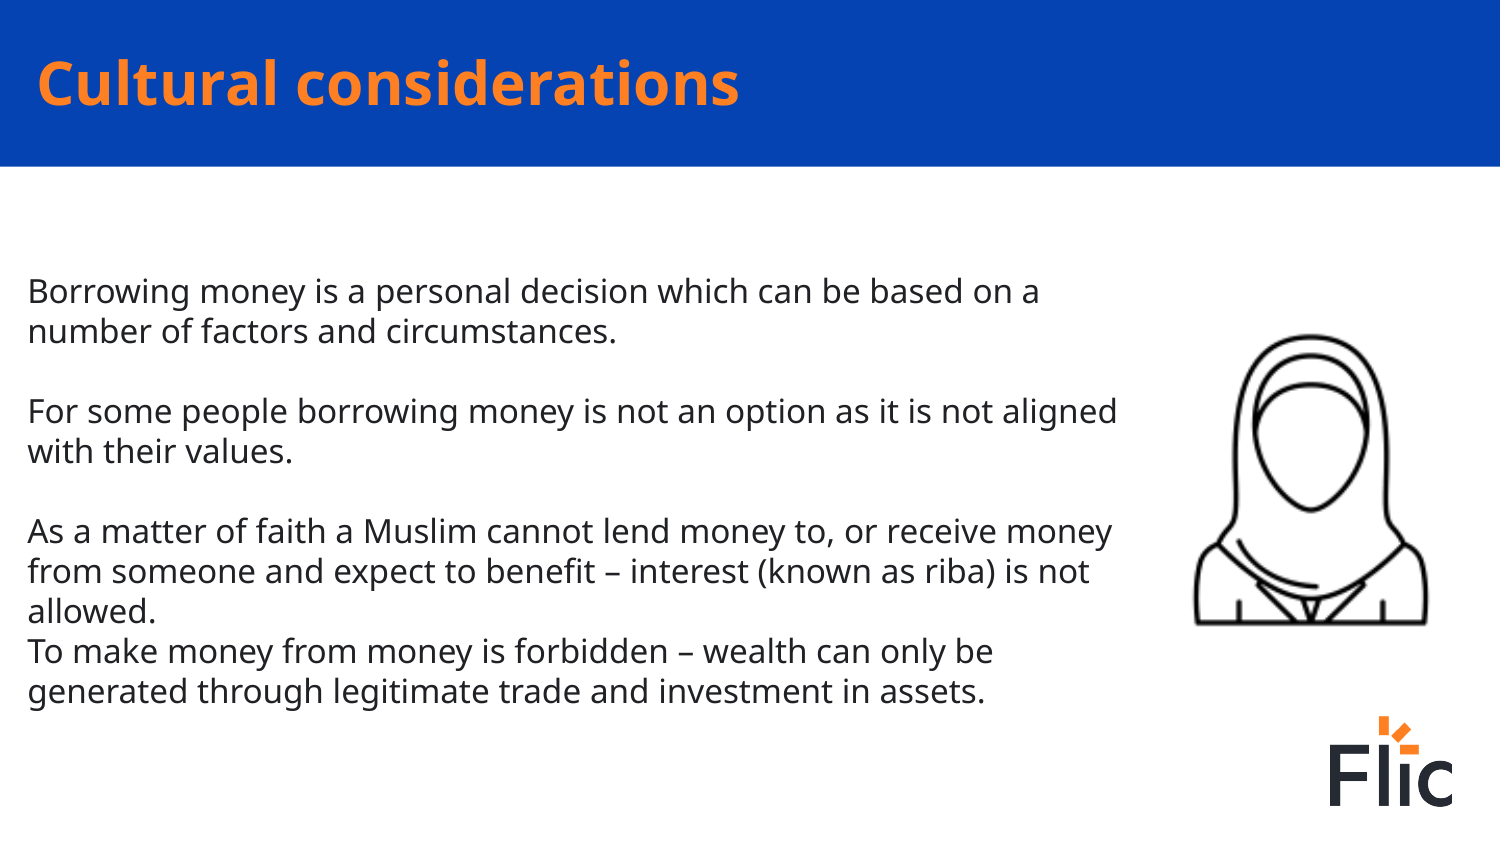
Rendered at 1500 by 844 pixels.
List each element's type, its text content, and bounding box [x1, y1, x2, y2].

picture [1330, 716, 1452, 807]
picture [1102, 271, 1500, 690]
text_box Cultural considerations [21, 30, 1058, 133]
text_box Borrowing money is a personal decision which can be based on a number of factors and circumstances. For some people borrowing money is not an option as it is not aligned with their values. As a matter of faith a Muslim cannot lend money to, or receive money from someone and expect to benefit – interest (known as riba) is not allowed. To make money from money is forbidden – wealth can only be generated through legitimate trade and investment in assets. [12, 255, 1138, 725]
